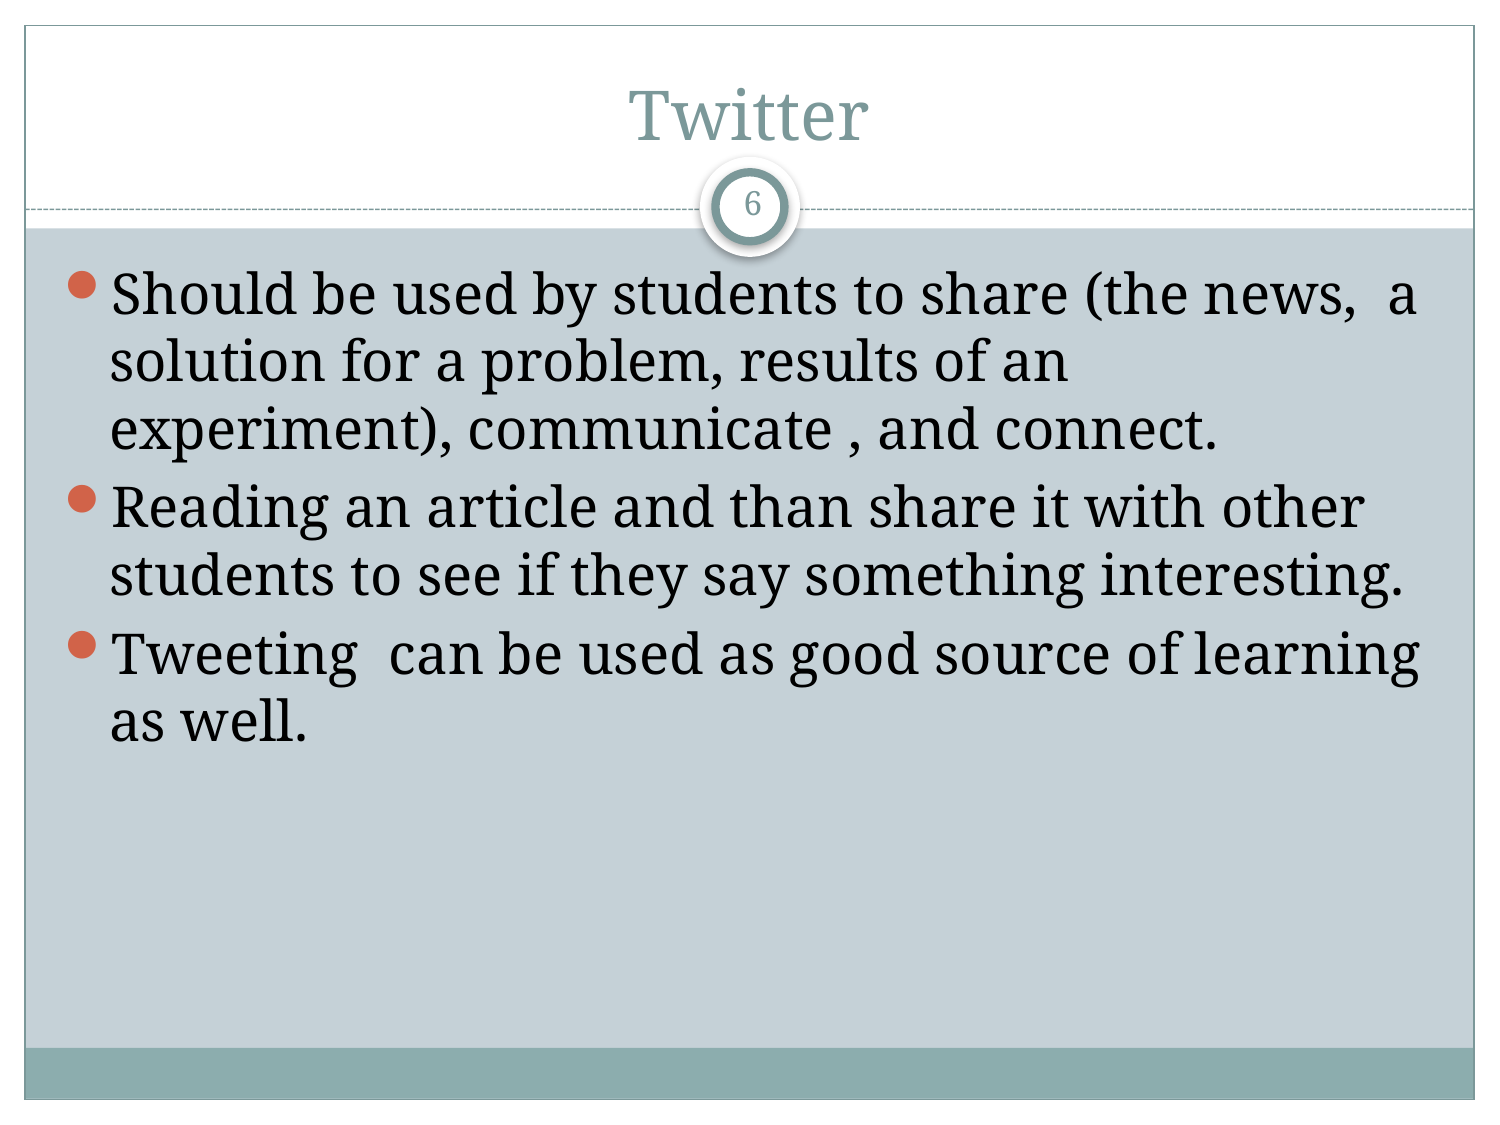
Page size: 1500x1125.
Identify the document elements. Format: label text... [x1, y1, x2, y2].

list Should be used by students to share (the news, a solution for a problem, results of an experiment), communicate , and connect. Reading an article and than share it with other students to see if they say something interesting. Tweeting can be used as good source of learning as well. [49, 250, 1445, 1001]
slide_number 6 [715, 168, 791, 241]
title Twitter [49, 37, 1450, 162]
